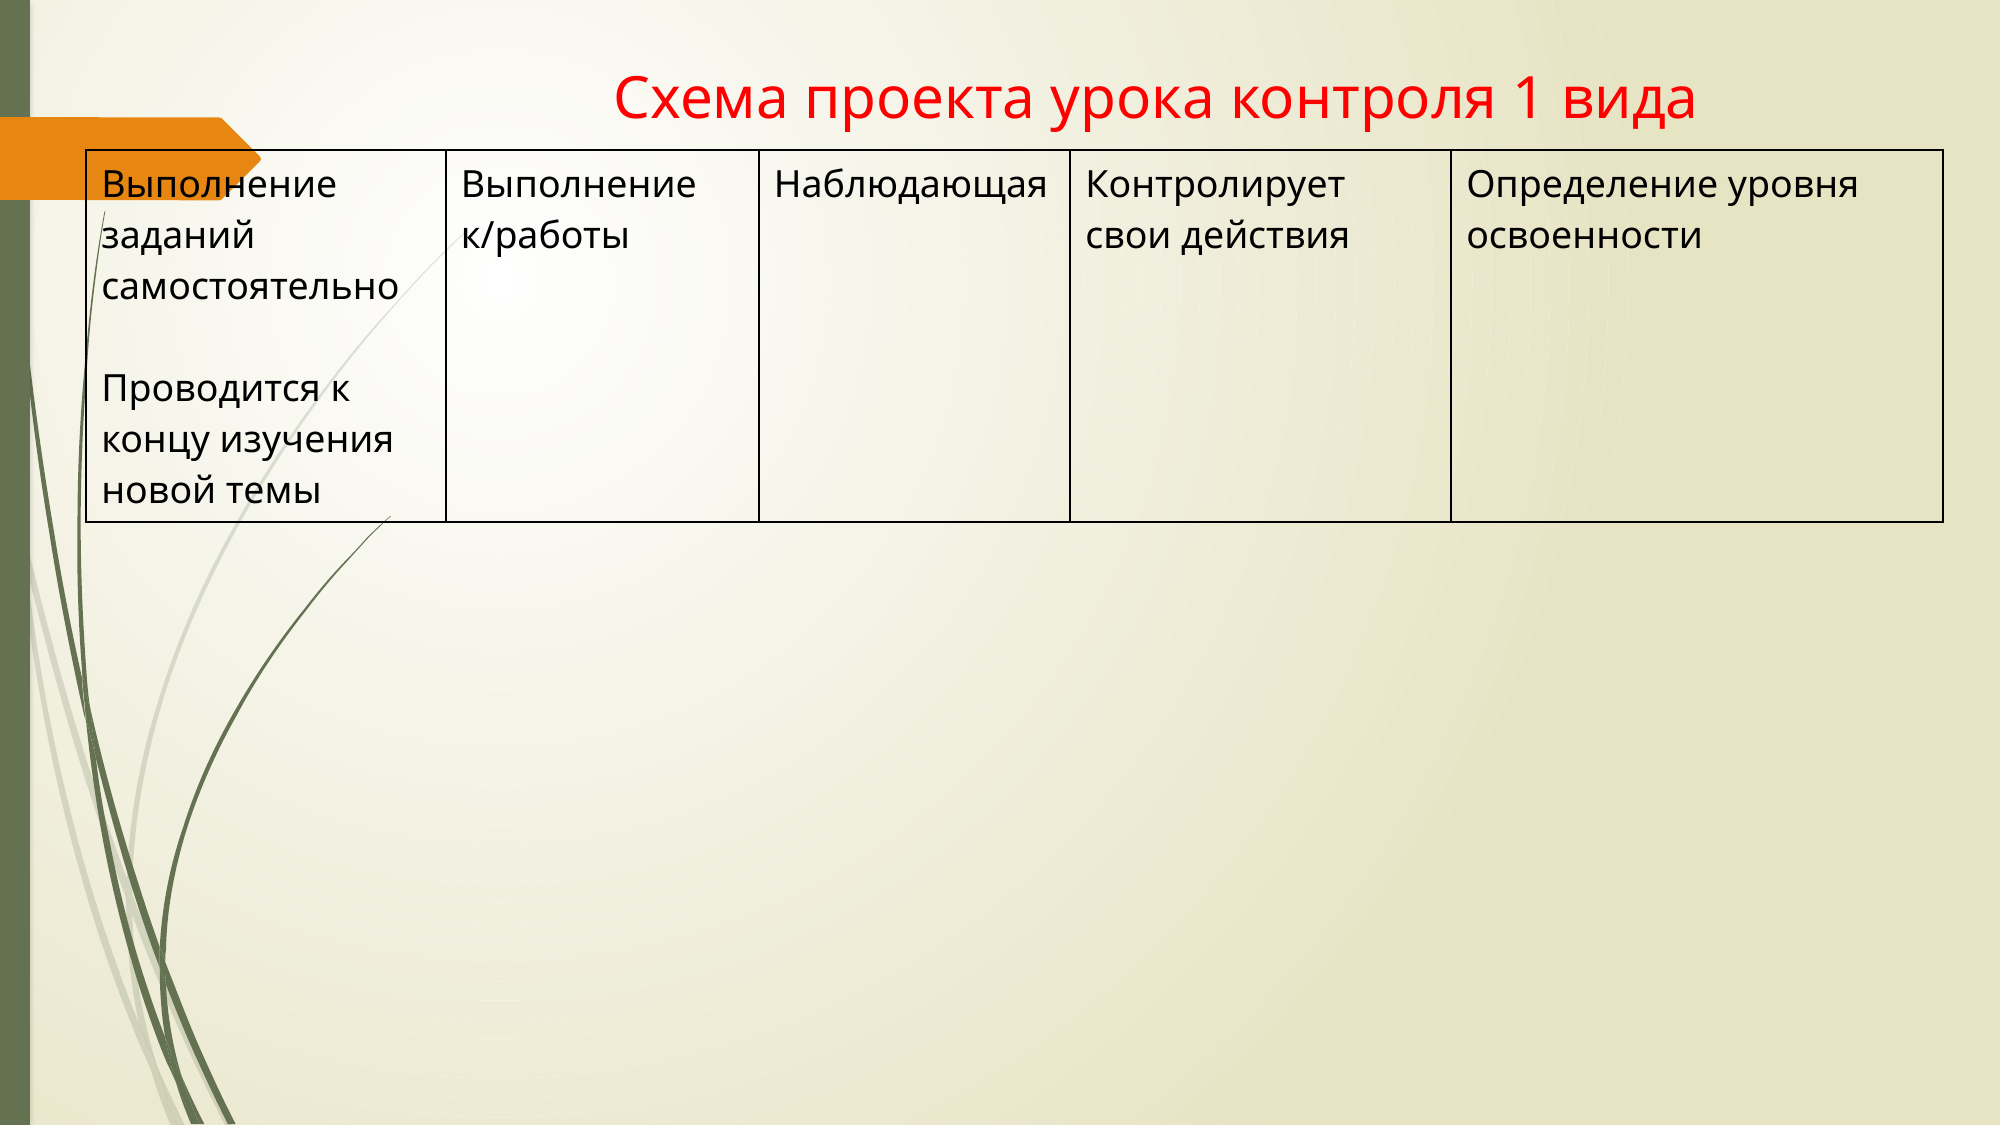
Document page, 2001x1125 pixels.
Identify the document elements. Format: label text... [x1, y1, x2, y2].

table_header Наблюдающая [760, 151, 1069, 521]
table_header Выполнение к/работы [447, 151, 758, 521]
table_header Выполнение заданий самостоятельно Проводится к концу изучения новой темы [87, 151, 445, 521]
table_header Контролирует свои действия [1071, 151, 1450, 521]
title Схема проекта урока контроля 1 вида [450, 52, 1862, 149]
table_header Определение уровня освоенности [1452, 151, 1942, 521]
